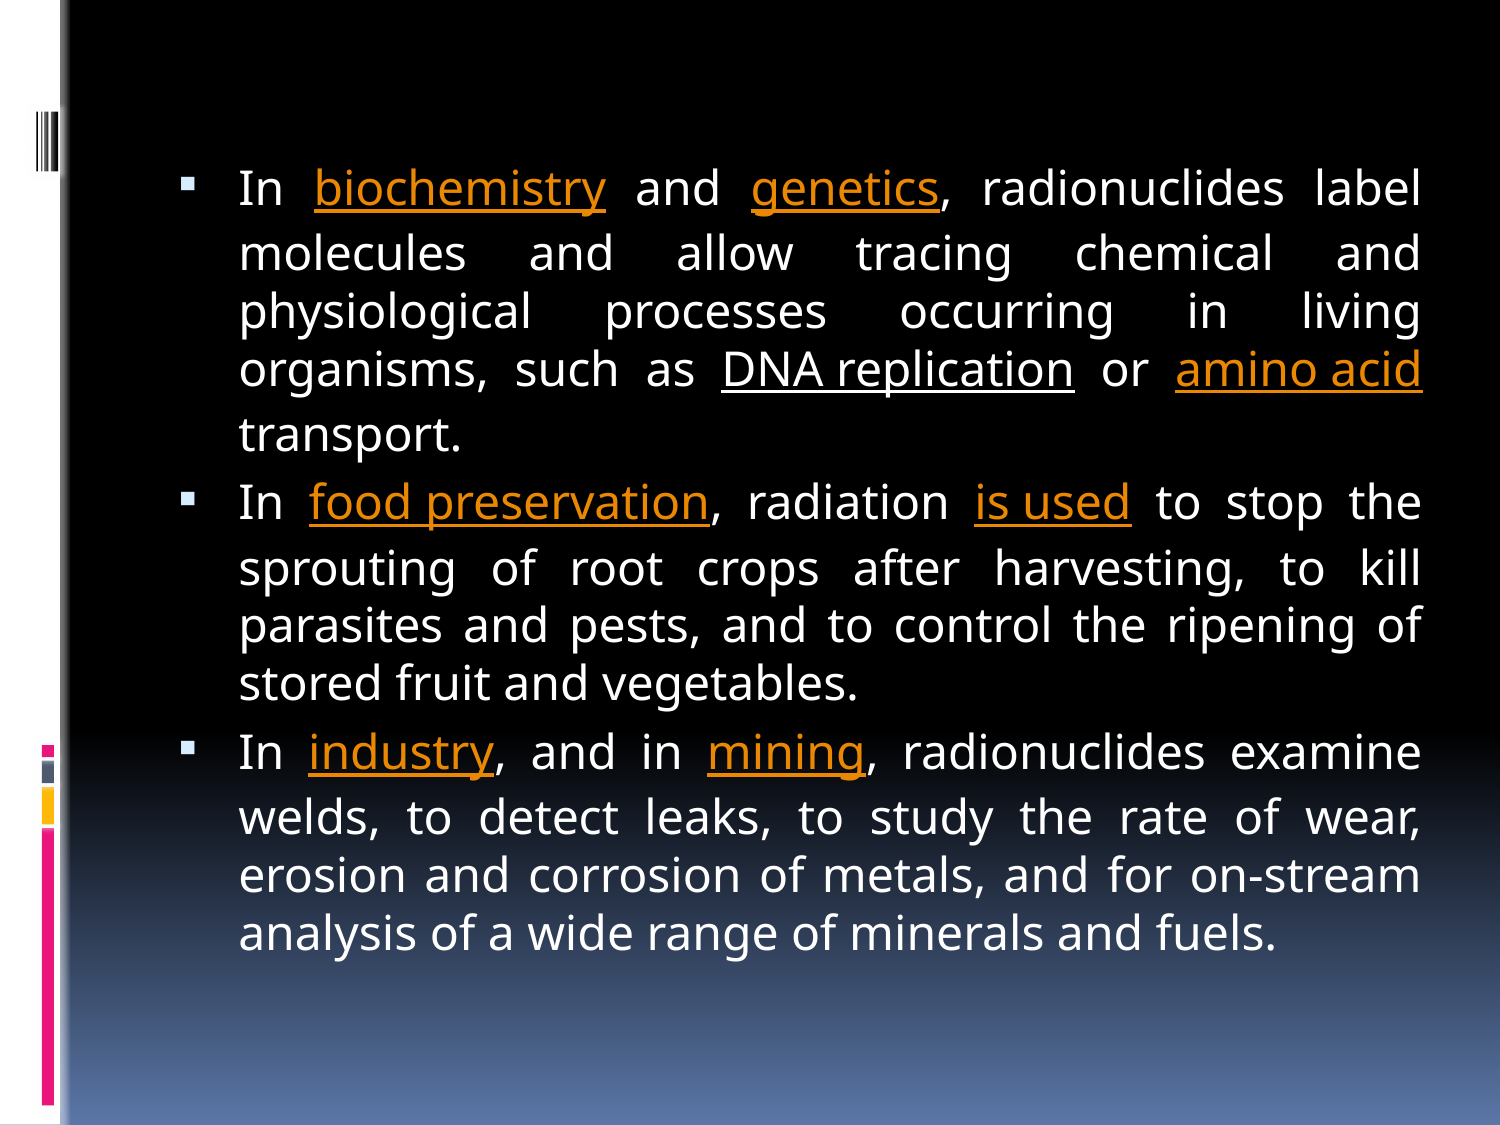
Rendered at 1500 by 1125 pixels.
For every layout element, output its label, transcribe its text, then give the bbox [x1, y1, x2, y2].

list In biochemistry and genetics, radionuclides label molecules and allow tracing chemical and physiological processes occurring in living organisms, such as DNA replication or amino acid transport. In food preservation, radiation is used to stop the sprouting of root crops after harvesting, to kill parasites and pests, and to control the ripening of stored fruit and vegetables. In industry, and in mining, radionuclides examine welds, to detect leaks, to study the rate of wear, erosion and corrosion of metals, and for on-stream analysis of a wide range of minerals and fuels. [162, 149, 1438, 975]
